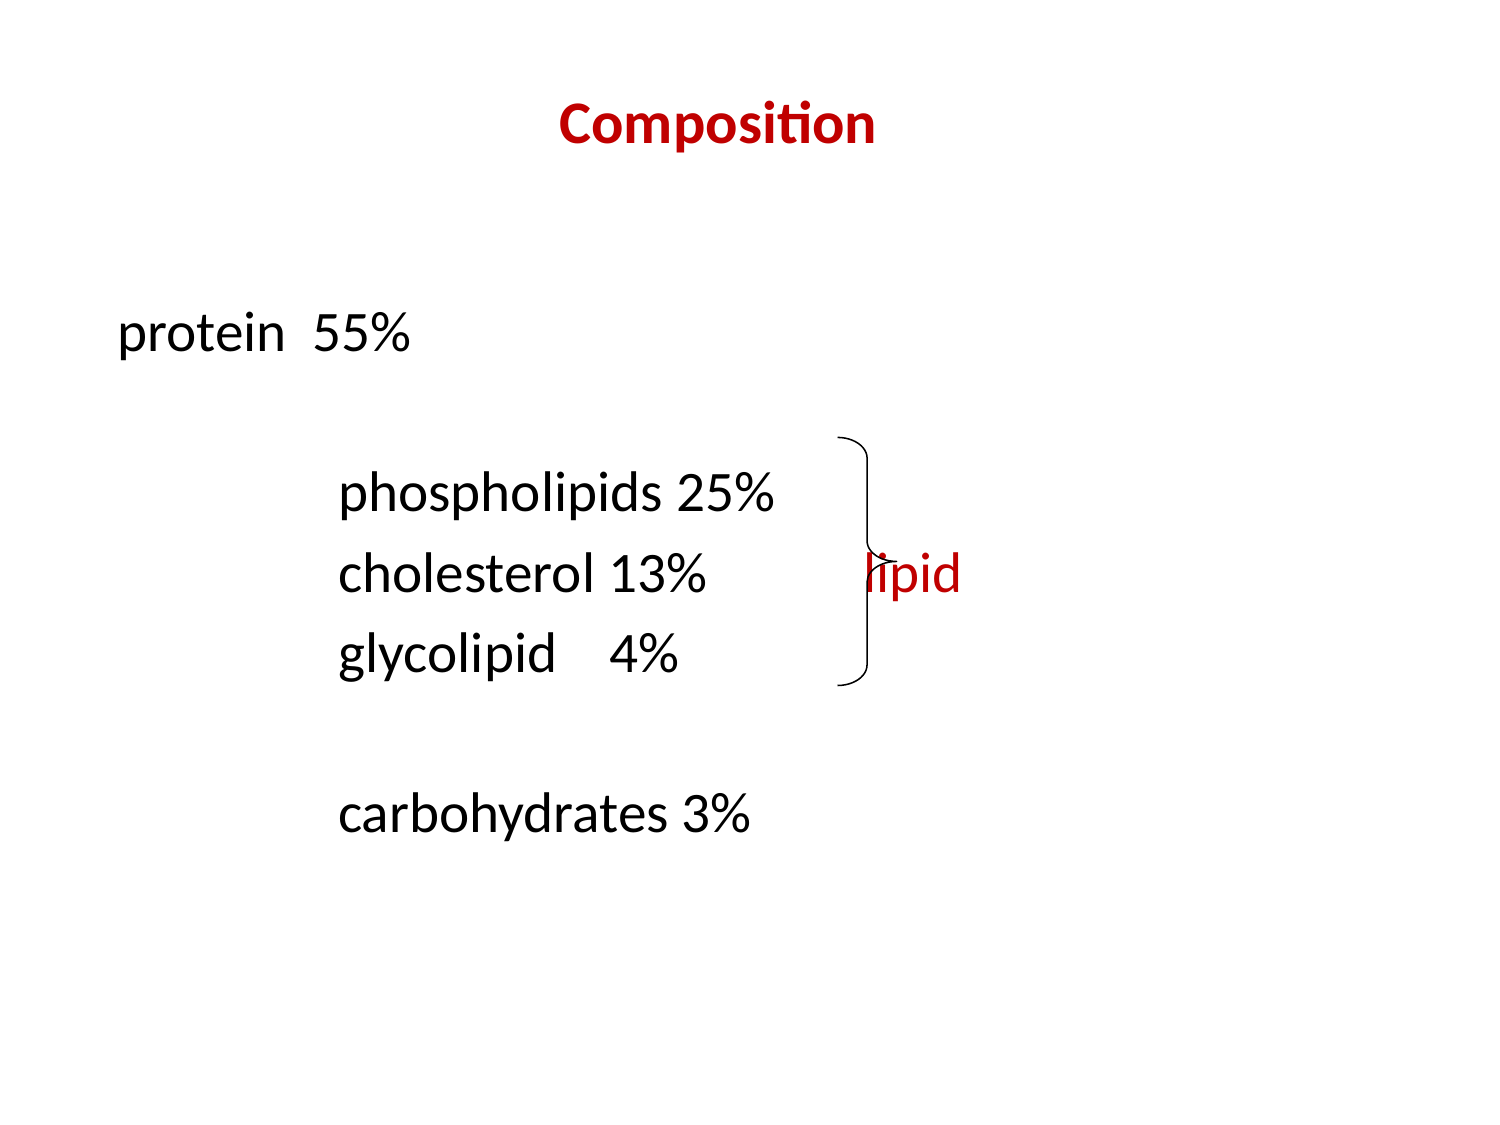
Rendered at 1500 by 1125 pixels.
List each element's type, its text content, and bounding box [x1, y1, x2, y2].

text_box [837, 437, 897, 686]
list protein 55% phospholipids 25% cholesterol 13% lipid glycolipid 4% carbohydrates 3% [50, 286, 1475, 939]
title Composition [0, 75, 1438, 163]
